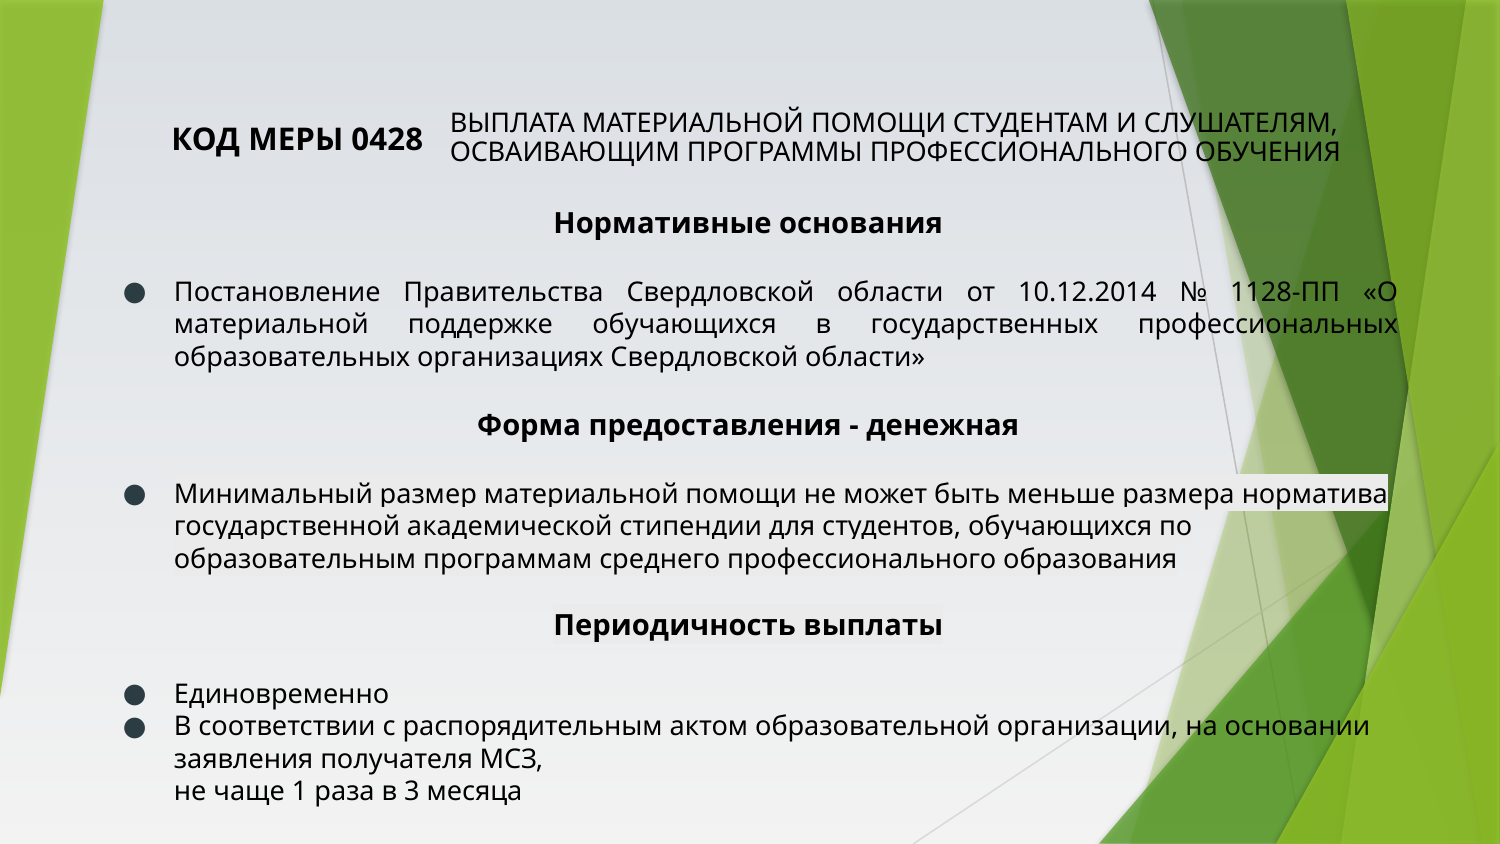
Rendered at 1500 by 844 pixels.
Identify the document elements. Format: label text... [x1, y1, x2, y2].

title ВЫПЛАТА МАТЕРИАЛЬНОЙ ПОМОЩИ СТУДЕНТАМ И СЛУШАТЕЛЯМ, ОСВАИВАЮЩИМ ПРОГРАММЫ ПРОФЕССИОНАЛЬНОГО ОБУЧЕНИЯ [438, 80, 1384, 197]
text_box Нормативные основания Постановление Правительства Свердловской области от 10.12.2014 № 1128-ПП «О материальной поддержке обучающихся в государственных профессиональных образовательных организациях Свердловской области» Форма предоставления - денежная Минимальный размер материальной помощи не может быть меньше размера норматива государственной академической стипендии для студентов, обучающихся по образовательным программам среднего профессионального образования Периодичность выплаты Единовременно В соответствии с распорядительным актом образовательной организации, на основании заявления получателя МСЗ, не чаще 1 раза в 3 месяца [87, 202, 1409, 808]
text_box КОД МЕРЫ 0428 [122, 79, 439, 196]
